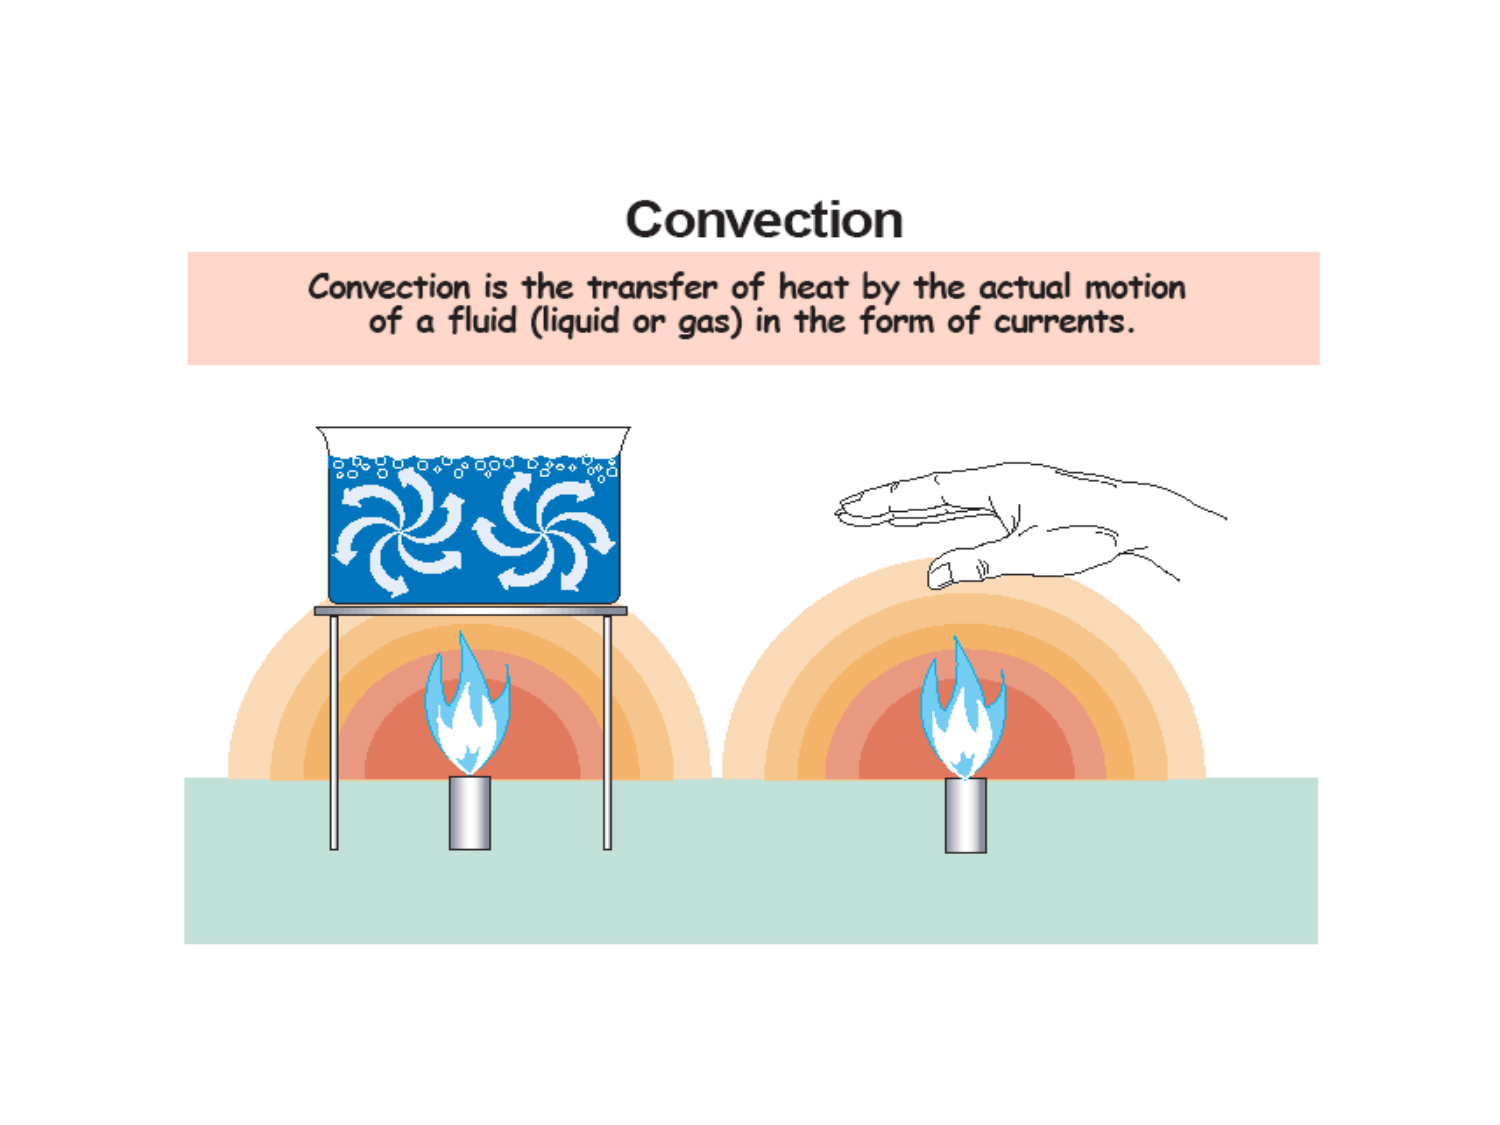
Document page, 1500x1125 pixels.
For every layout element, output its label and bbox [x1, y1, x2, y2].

text_box [62, 71, 1451, 1061]
